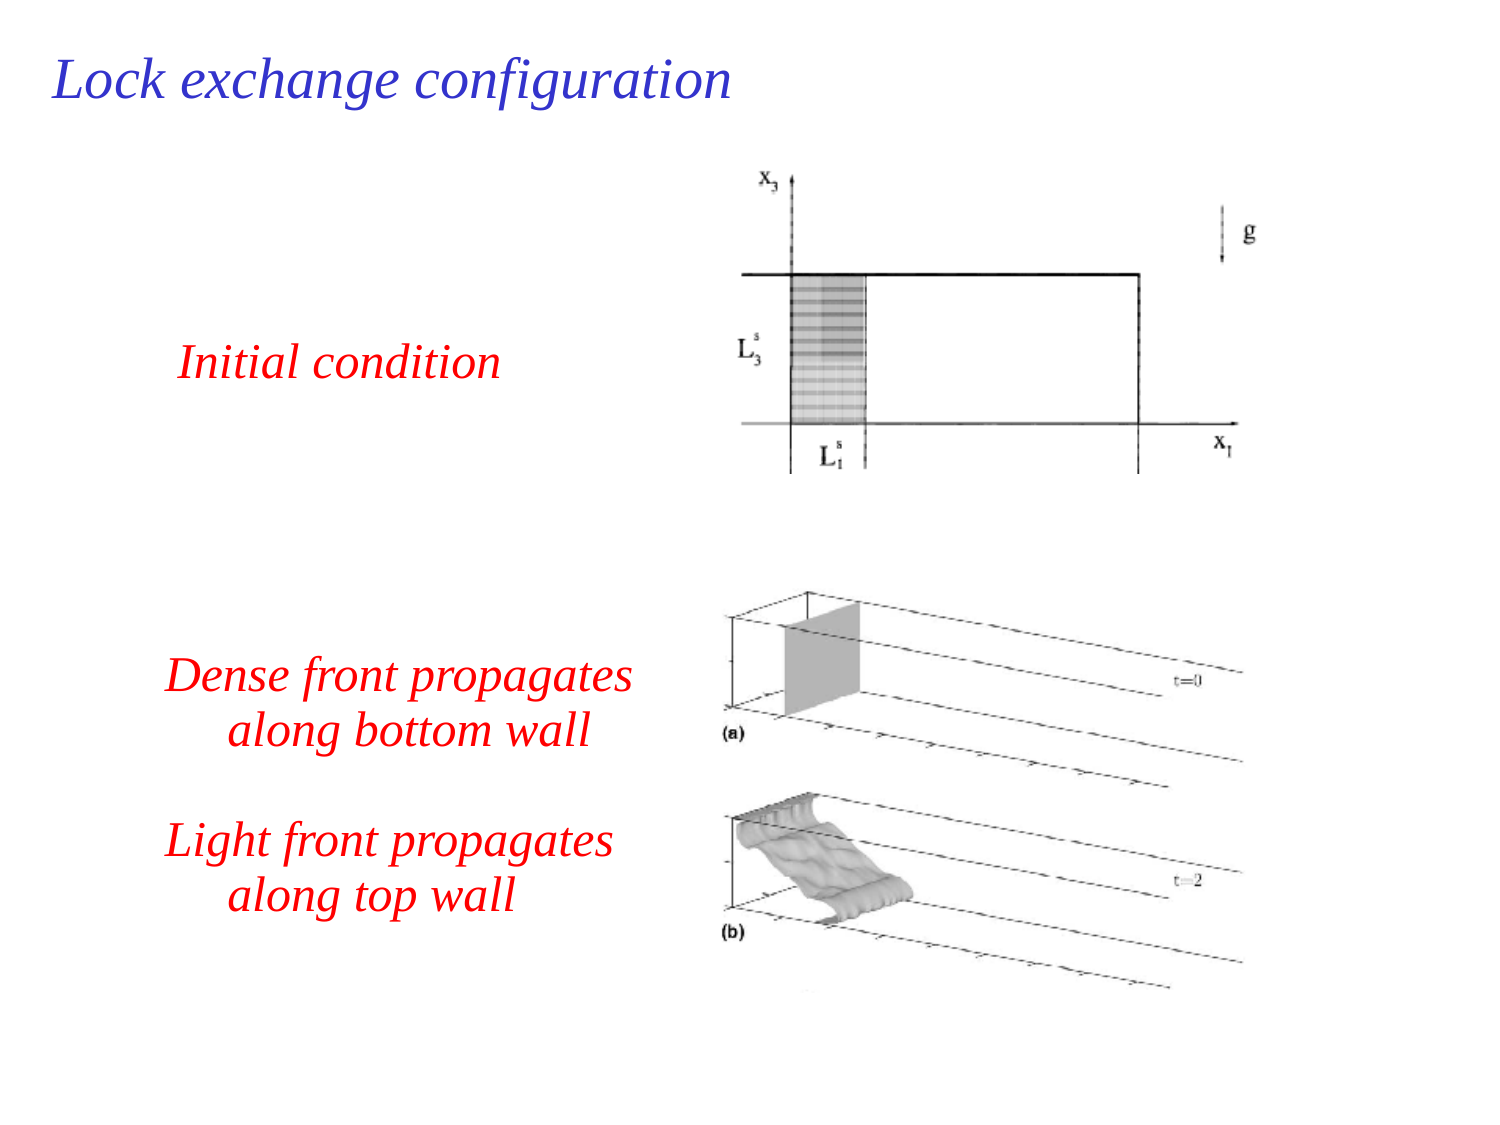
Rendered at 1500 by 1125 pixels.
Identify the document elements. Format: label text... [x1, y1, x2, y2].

text_box Initial condition [162, 262, 700, 393]
picture [699, 587, 1301, 993]
text_box Dense front propagates along bottom wall Light front propagates along top wall [150, 575, 788, 925]
picture [737, 162, 1263, 474]
title Lock exchange configuration [37, 24, 1500, 126]
